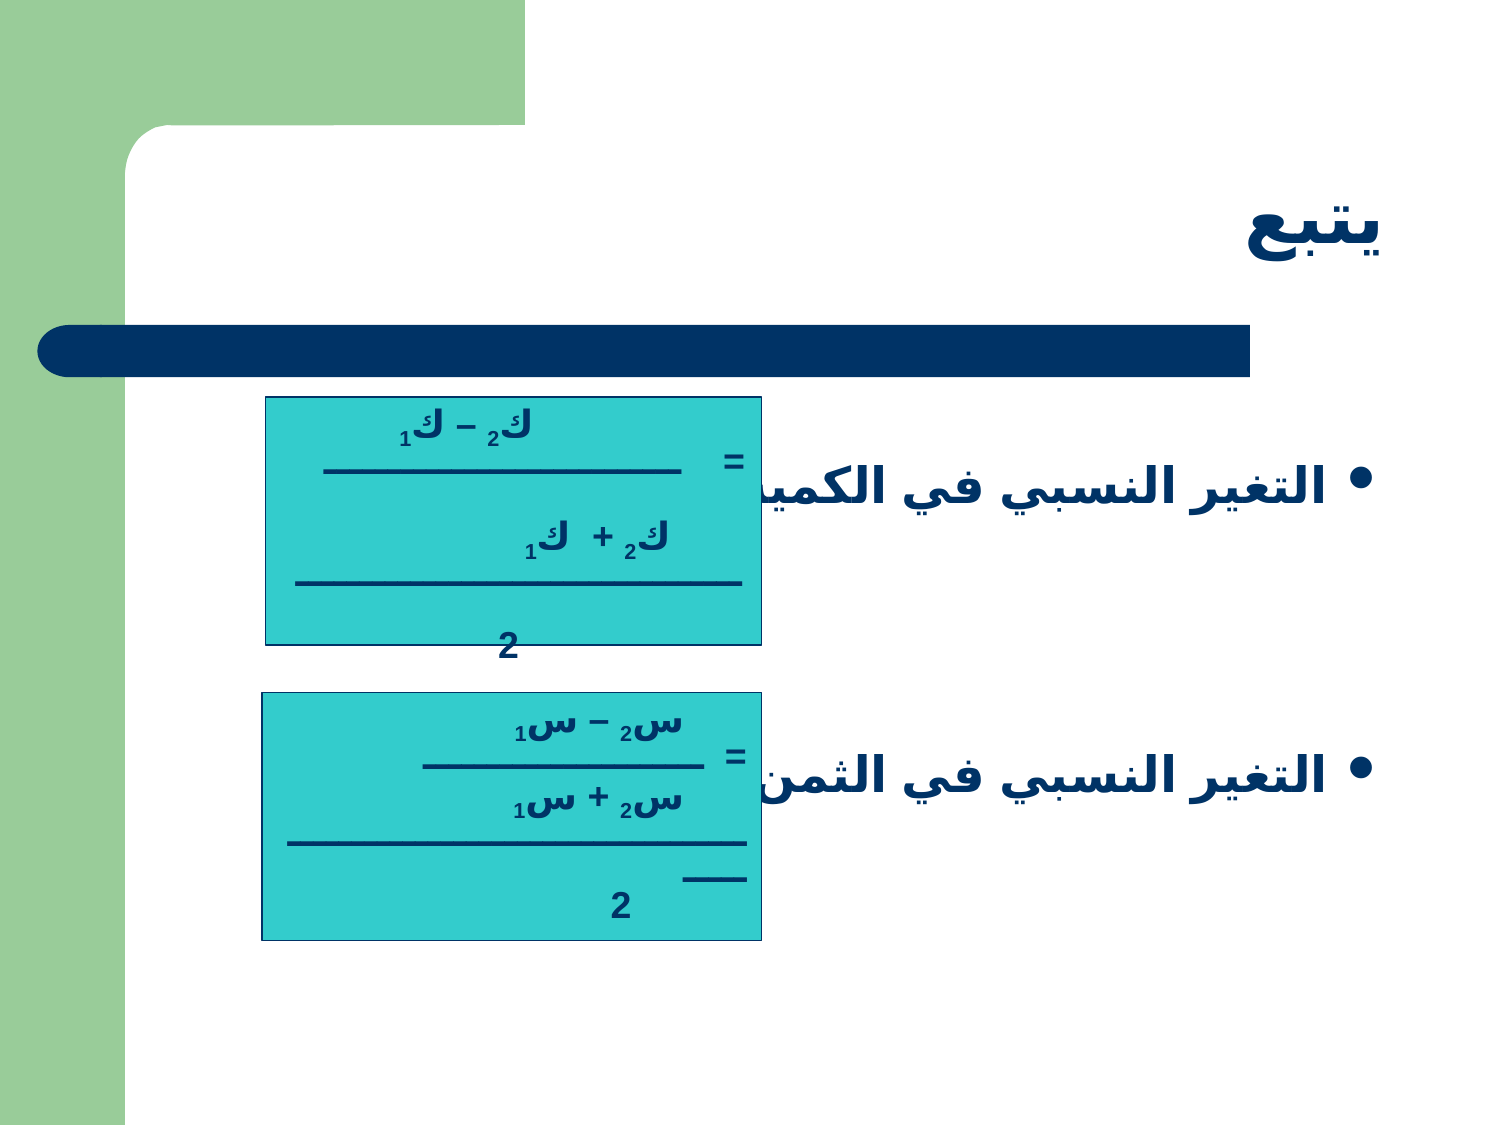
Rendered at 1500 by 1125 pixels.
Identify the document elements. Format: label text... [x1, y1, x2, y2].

text_box يتبع [785, 160, 1400, 266]
list التغير النسبي في الكمية المطلوبة التغير النسبي في الثمن [137, 387, 1400, 1047]
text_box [261, 396, 762, 941]
